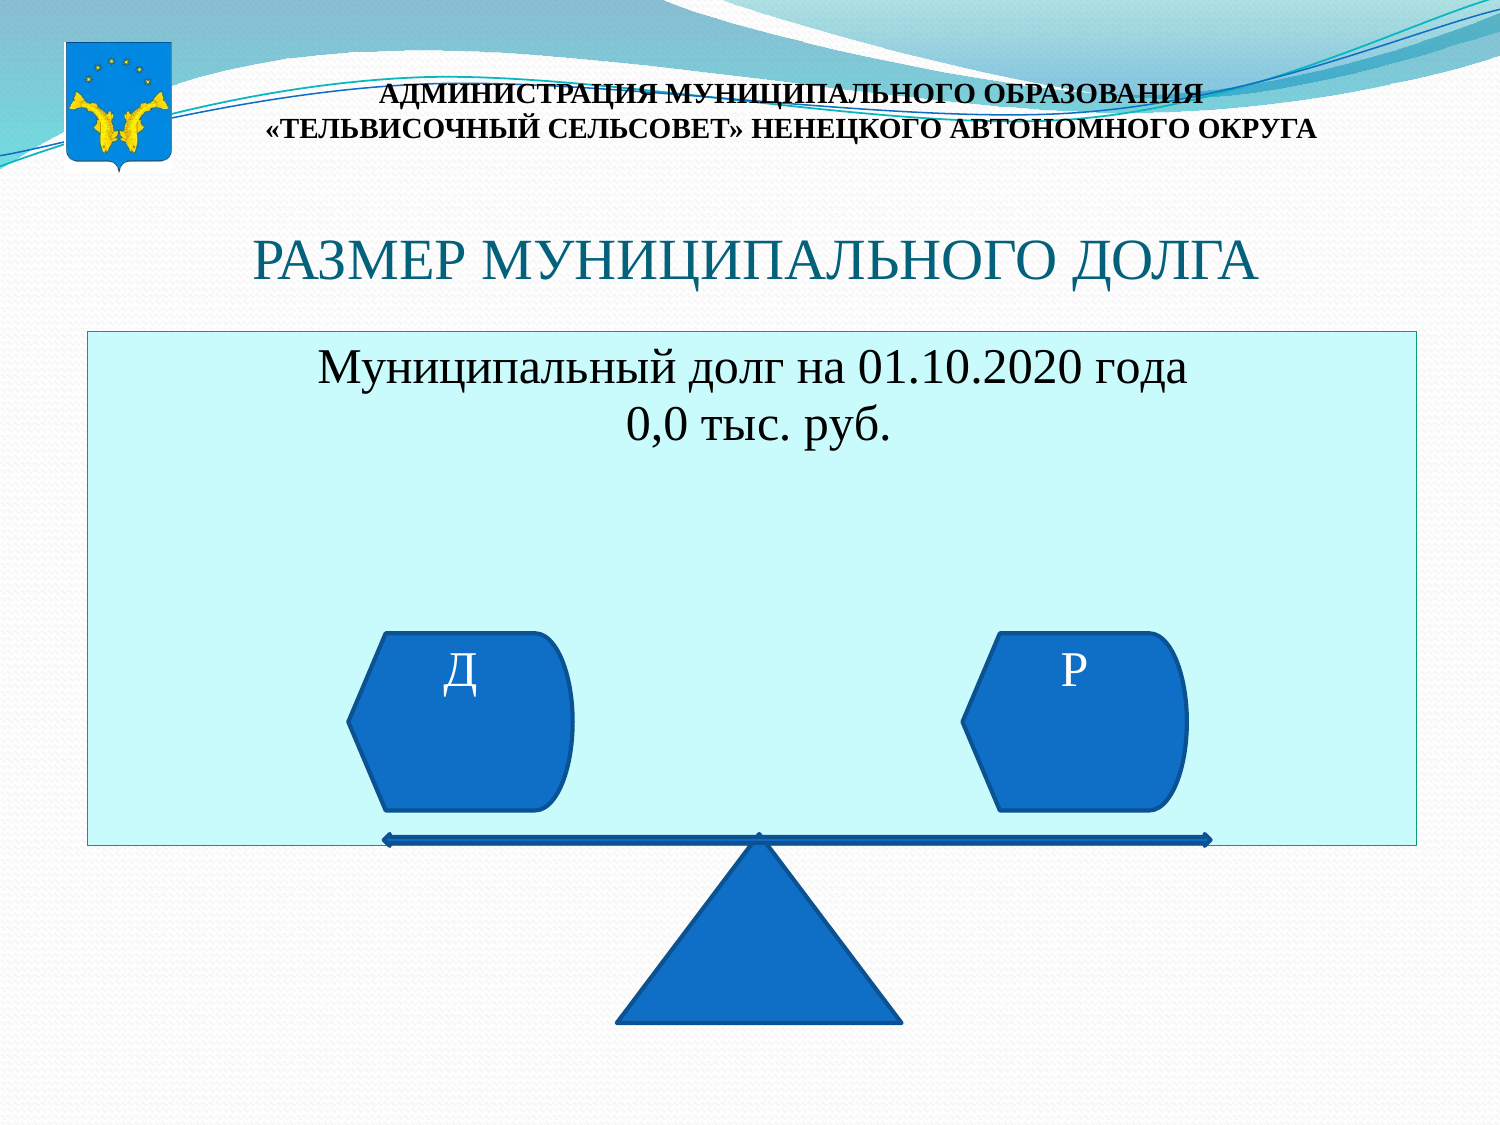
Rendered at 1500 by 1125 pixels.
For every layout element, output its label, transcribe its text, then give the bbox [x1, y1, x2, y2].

title РАЗМЕР МУНИЦИПАЛЬНОГО ДОЛГА [75, 184, 1438, 291]
text_box АДМИНИСТРАЦИЯ МУНИЦИПАЛЬНОГО ОБРАЗОВАНИЯ «ТЕЛЬВИСОЧНЫЙ СЕЛЬСОВЕТ» НЕНЕЦКОГО АВТОНОМНОГО ОКРУГА [206, 66, 1376, 152]
chart [52, 278, 1466, 1059]
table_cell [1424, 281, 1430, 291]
picture [64, 42, 172, 173]
